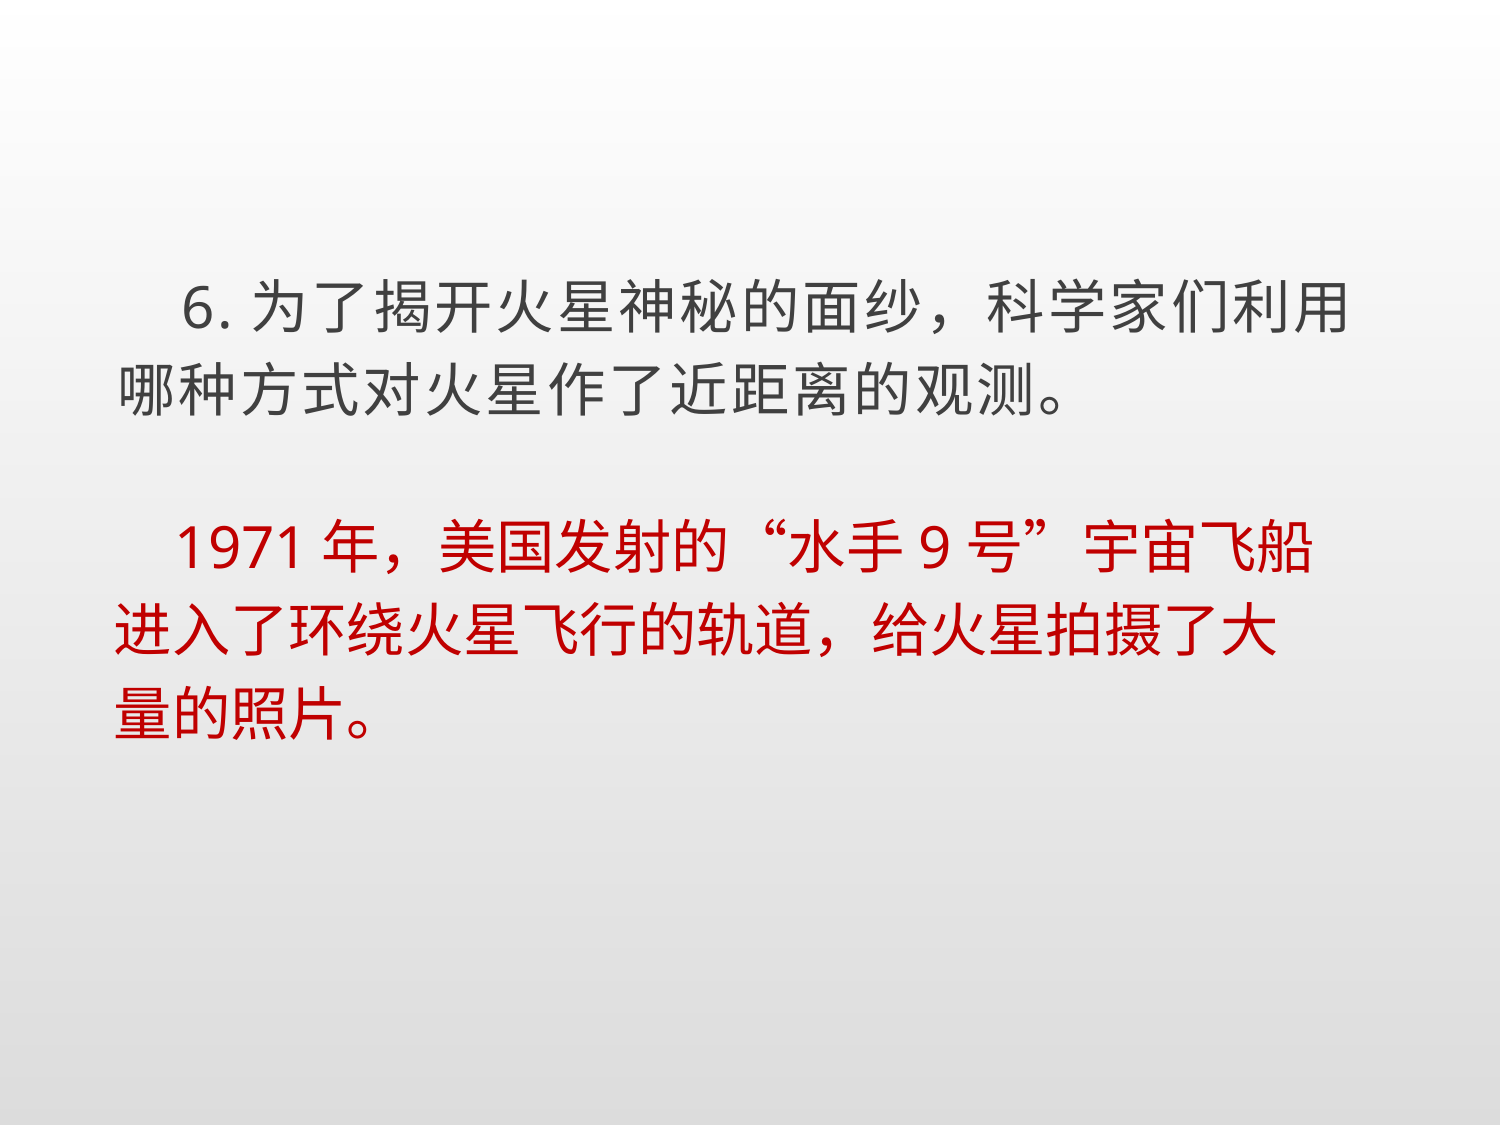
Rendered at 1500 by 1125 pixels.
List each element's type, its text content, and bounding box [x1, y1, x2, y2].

text_box 1971年，美国发射的“水手9号”宇宙飞船进入了环绕火星飞行的轨道，给火星拍摄了大量的照片。 [99, 489, 1332, 991]
list 6.为了揭开火星神秘的面纱，科学家们利用哪种方式对火星作了近距离的观测。 [78, 251, 1384, 477]
